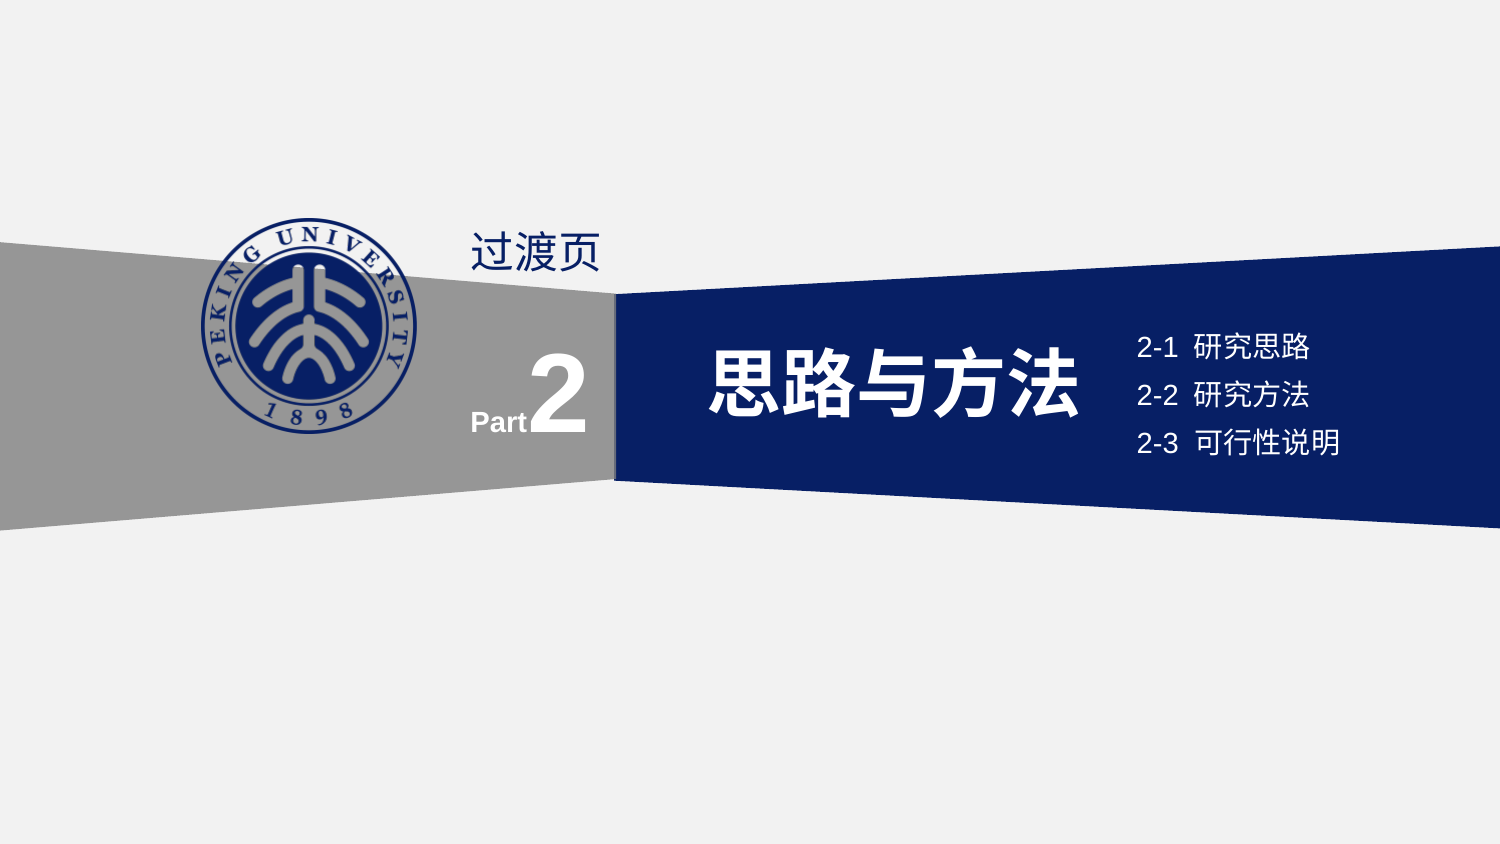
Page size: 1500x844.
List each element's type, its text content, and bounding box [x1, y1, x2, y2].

picture [201, 218, 417, 434]
text_box Part2 [459, 314, 602, 461]
text_box 过渡页 [459, 218, 614, 283]
text_box [0, 241, 618, 532]
text_box [613, 245, 1500, 530]
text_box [1124, 320, 1353, 468]
text_box 思路与方法 [695, 331, 1094, 433]
